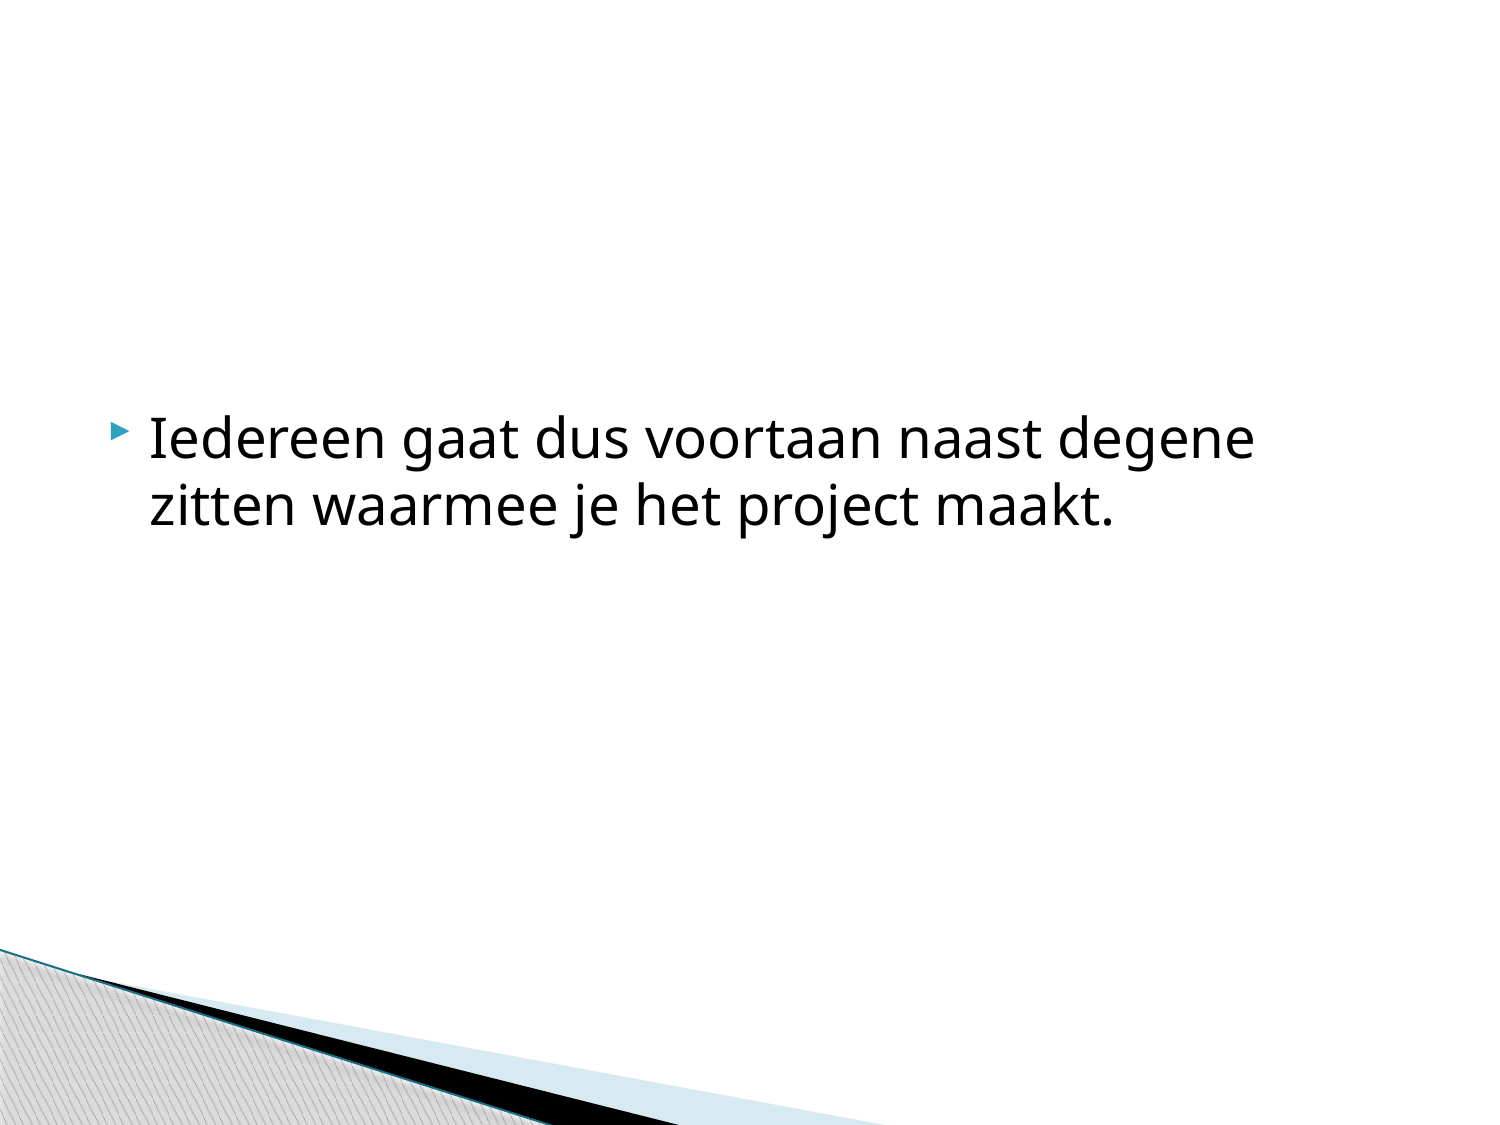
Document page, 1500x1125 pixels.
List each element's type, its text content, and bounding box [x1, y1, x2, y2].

list Iedereen gaat dus voortaan naast degene zitten waarmee je het project maakt. [75, 243, 1425, 986]
